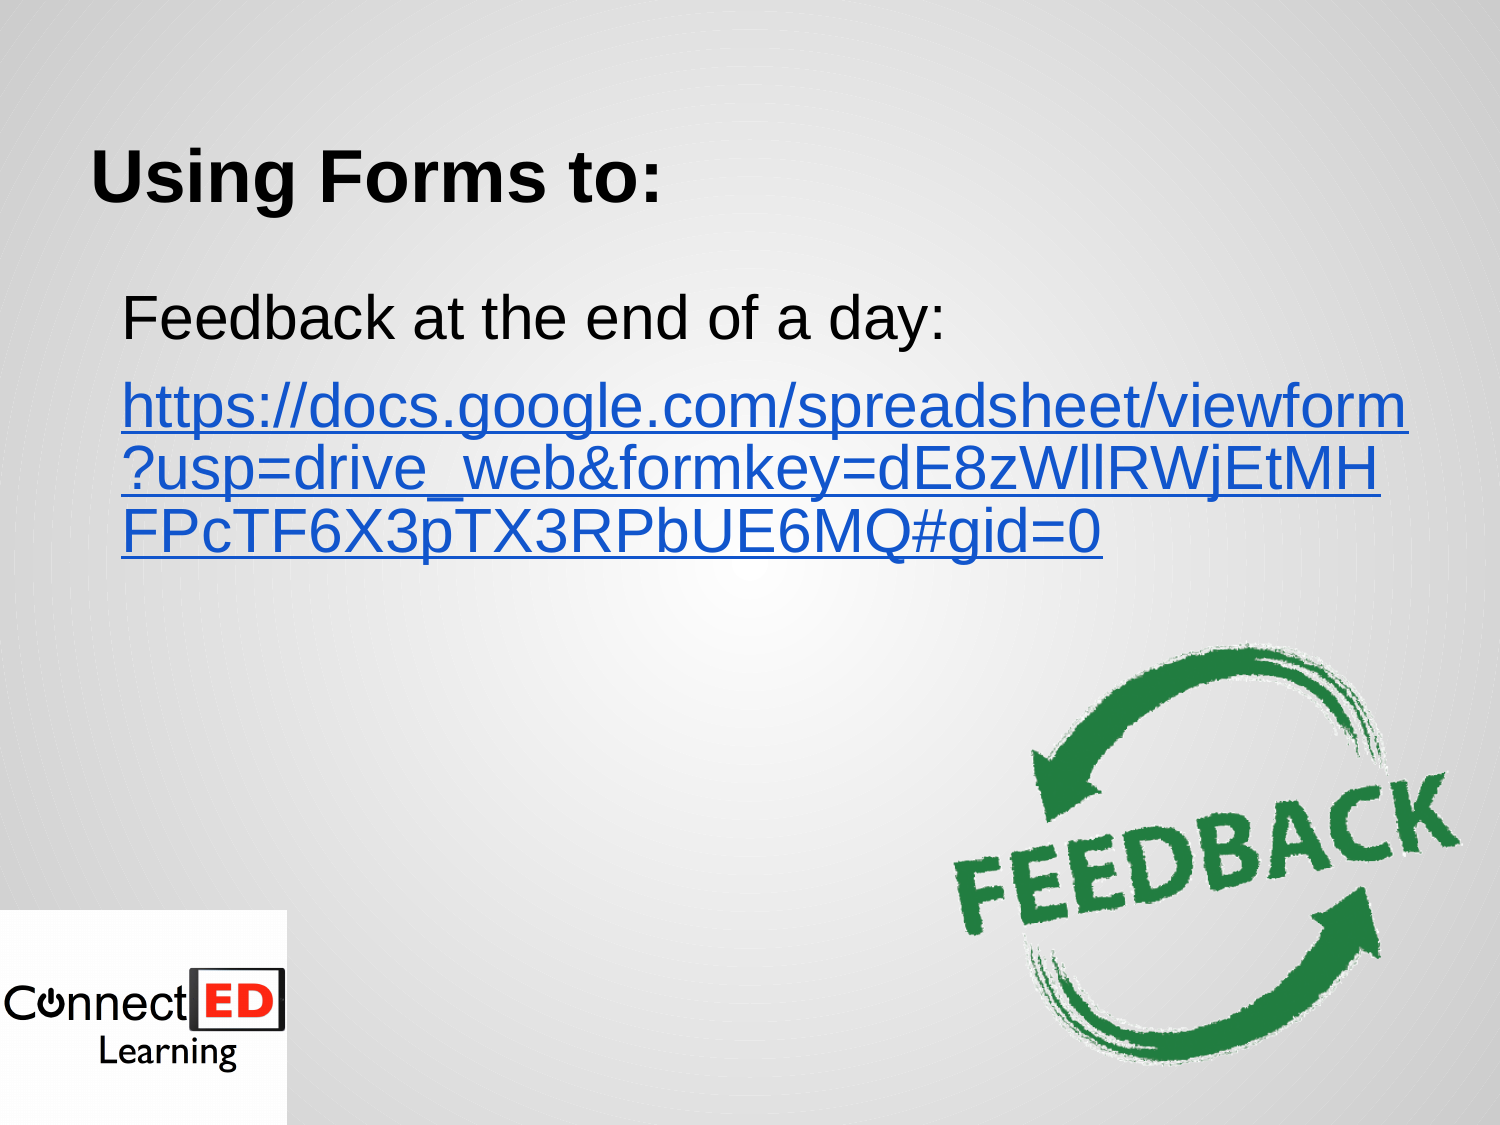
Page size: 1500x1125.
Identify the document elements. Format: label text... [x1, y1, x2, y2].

picture [0, 910, 287, 1125]
picture [918, 599, 1500, 1125]
title Using Forms to: [75, 45, 1425, 233]
list Feedback at the end of a day: https://docs.google.com/spreadsheet/viewform?usp=drive_web&formkey=dE8zWllRWjEtMHFPcTF6X3pTX3RPbUE6MQ#gid=0 [75, 262, 1425, 1078]
